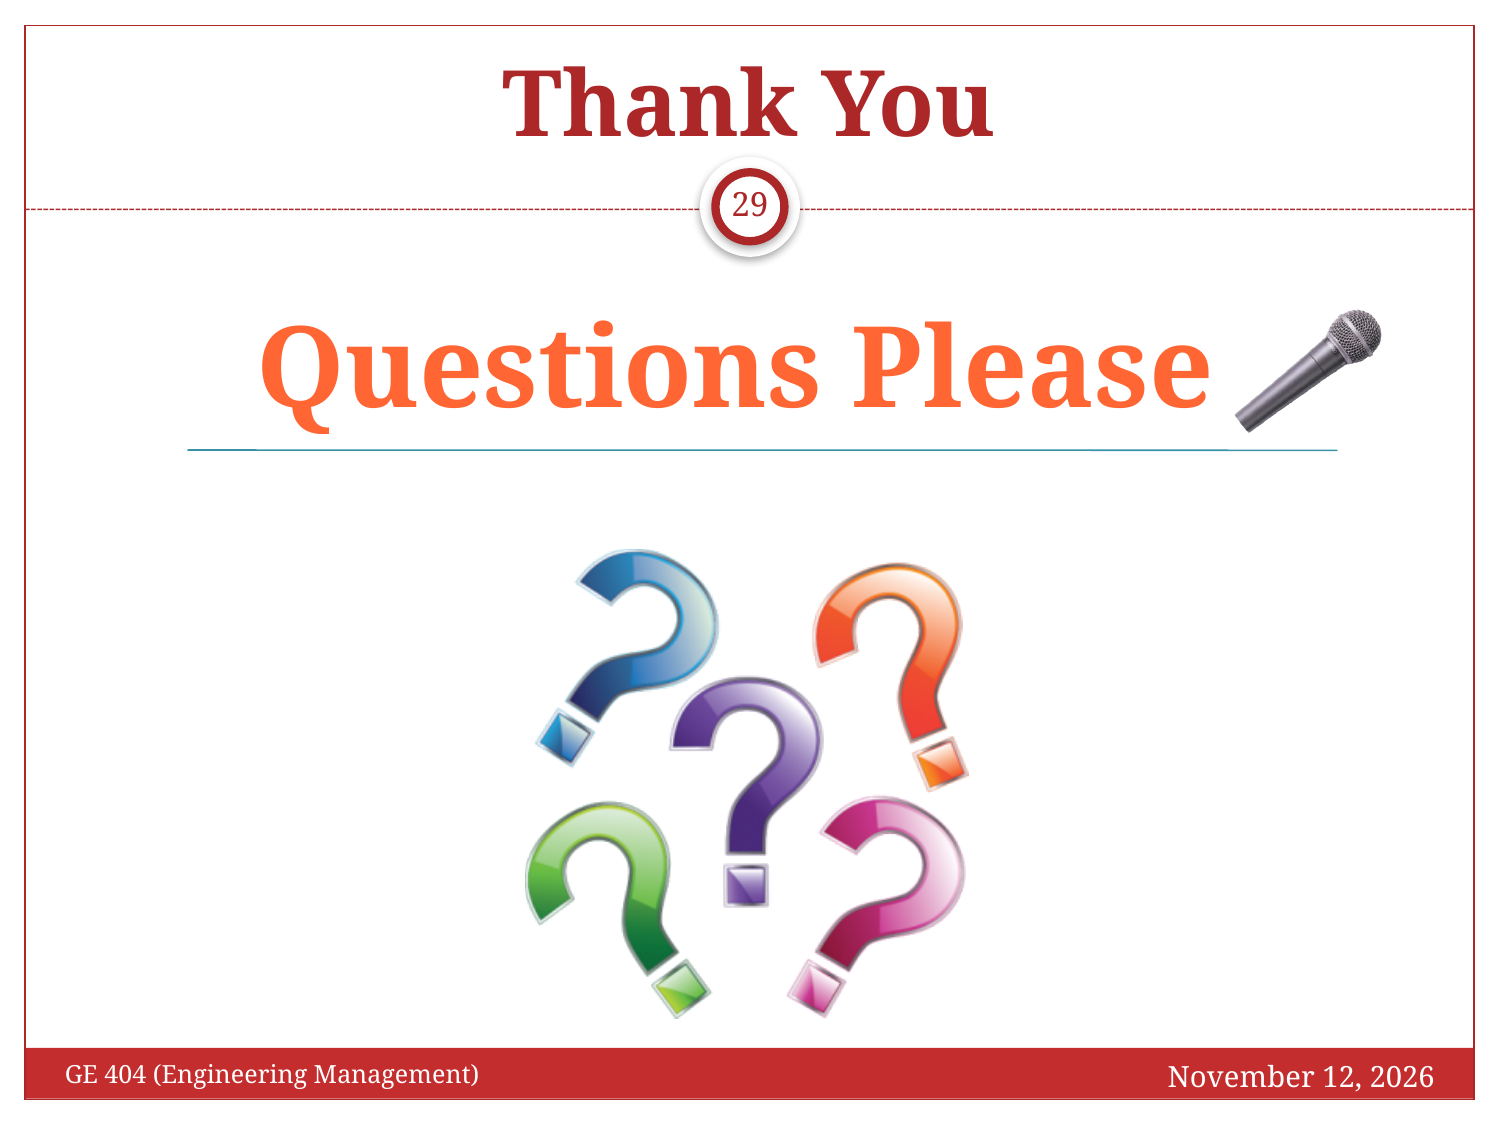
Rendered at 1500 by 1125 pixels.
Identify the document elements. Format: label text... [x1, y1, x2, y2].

text_box Questions Please [241, 287, 1230, 438]
slide_number 29 [712, 169, 788, 243]
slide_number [950, 1050, 1450, 1111]
footer GE 404 (Engineering Management) [50, 1051, 638, 1112]
title Thank You [49, 37, 1450, 163]
picture [1224, 299, 1391, 443]
picture [524, 549, 969, 1019]
